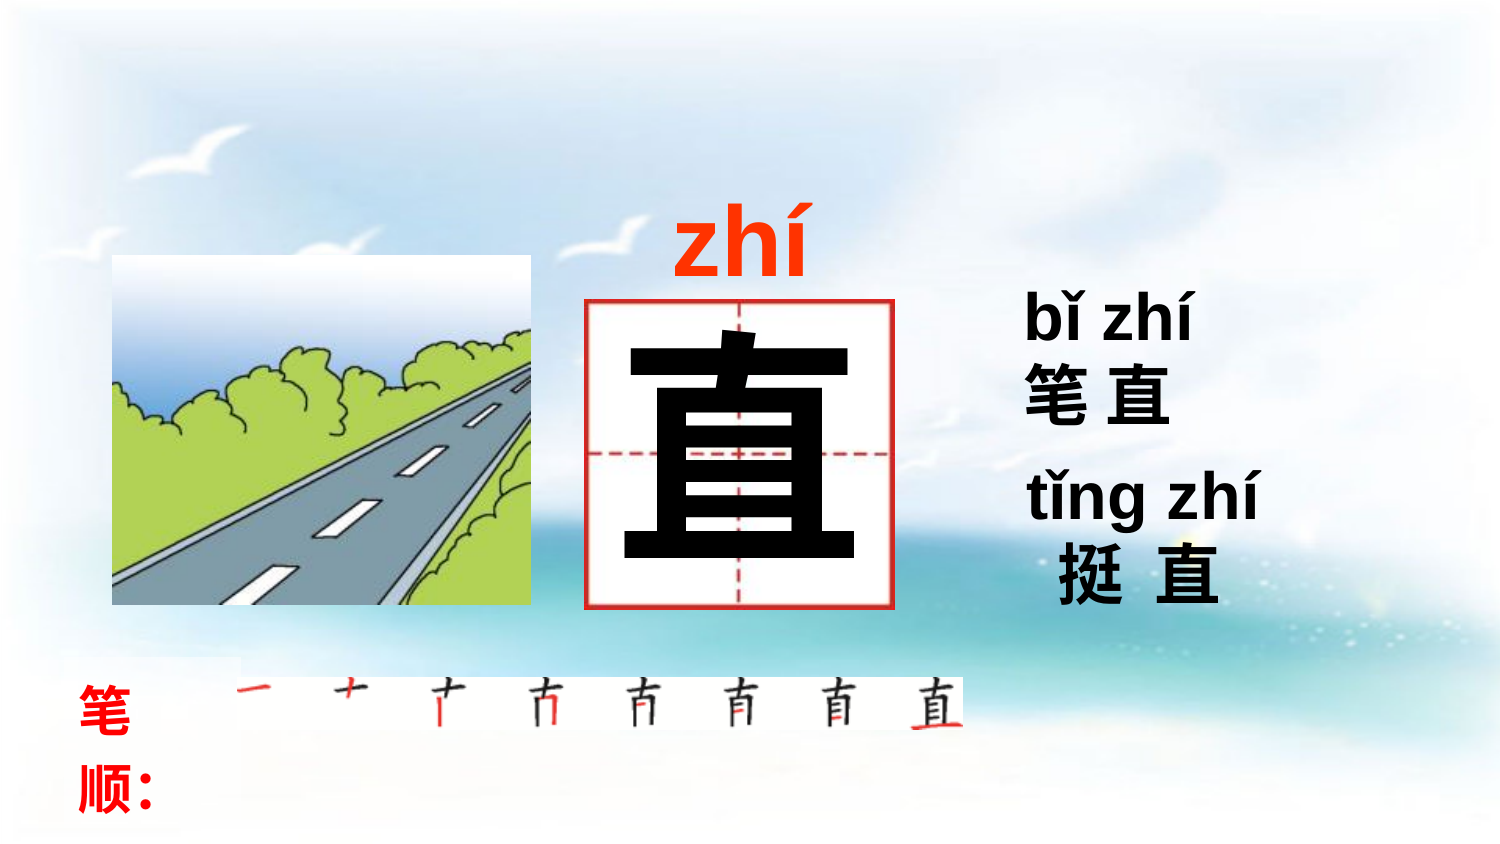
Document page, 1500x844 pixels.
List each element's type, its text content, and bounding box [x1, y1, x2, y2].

text_box 笔顺： [63, 657, 242, 828]
picture [0, 0, 1500, 844]
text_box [584, 285, 895, 610]
text_box bǐ zhí 笔 直 [1009, 266, 1210, 442]
text_box tǐnɡ zhí 挺 直 [1011, 445, 1275, 621]
text_box zhí [656, 169, 826, 284]
